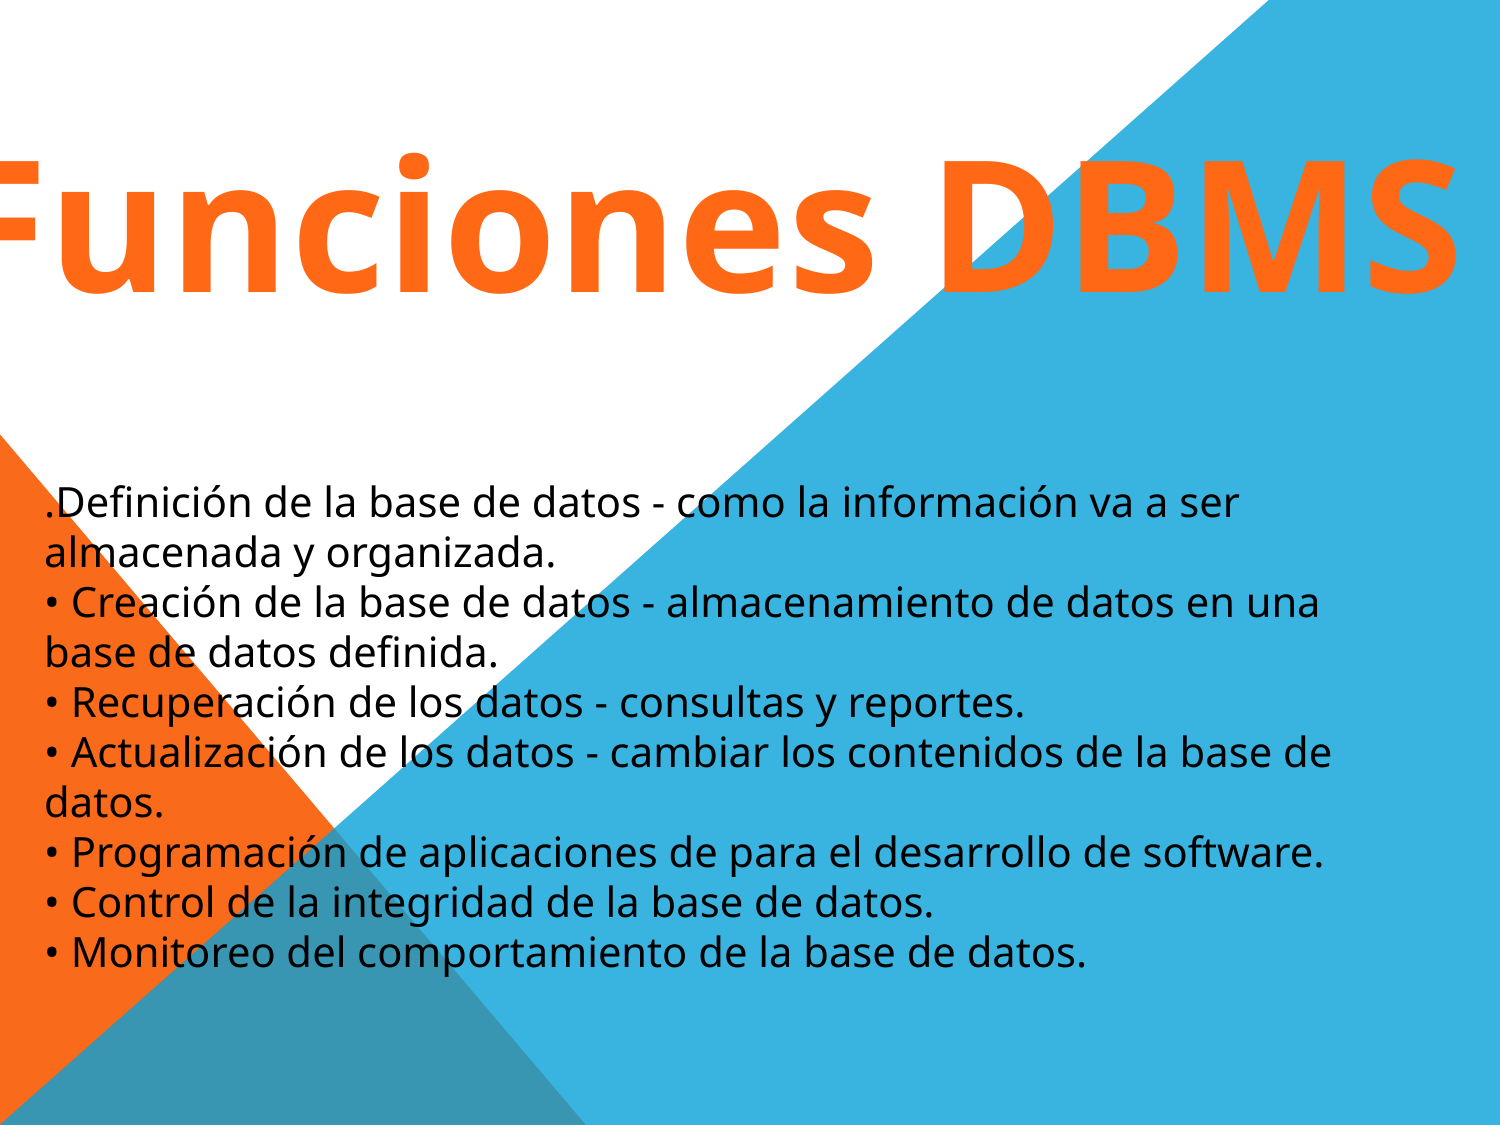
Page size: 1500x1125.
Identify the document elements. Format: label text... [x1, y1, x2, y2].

text_box Funciones DBMS [0, 101, 1482, 337]
text_box .Definición de la base de datos - como la información va a ser almacenada y organizada. • Creación de la base de datos - almacenamiento de datos en una base de datos definida. • Recuperación de los datos - consultas y reportes. • Actualización de los datos - cambiar los contenidos de la base de datos. • Programación de aplicaciones de para el desarrollo de software. • Control de la integridad de la base de datos. • Monitoreo del comportamiento de la base de datos. [29, 467, 1424, 983]
